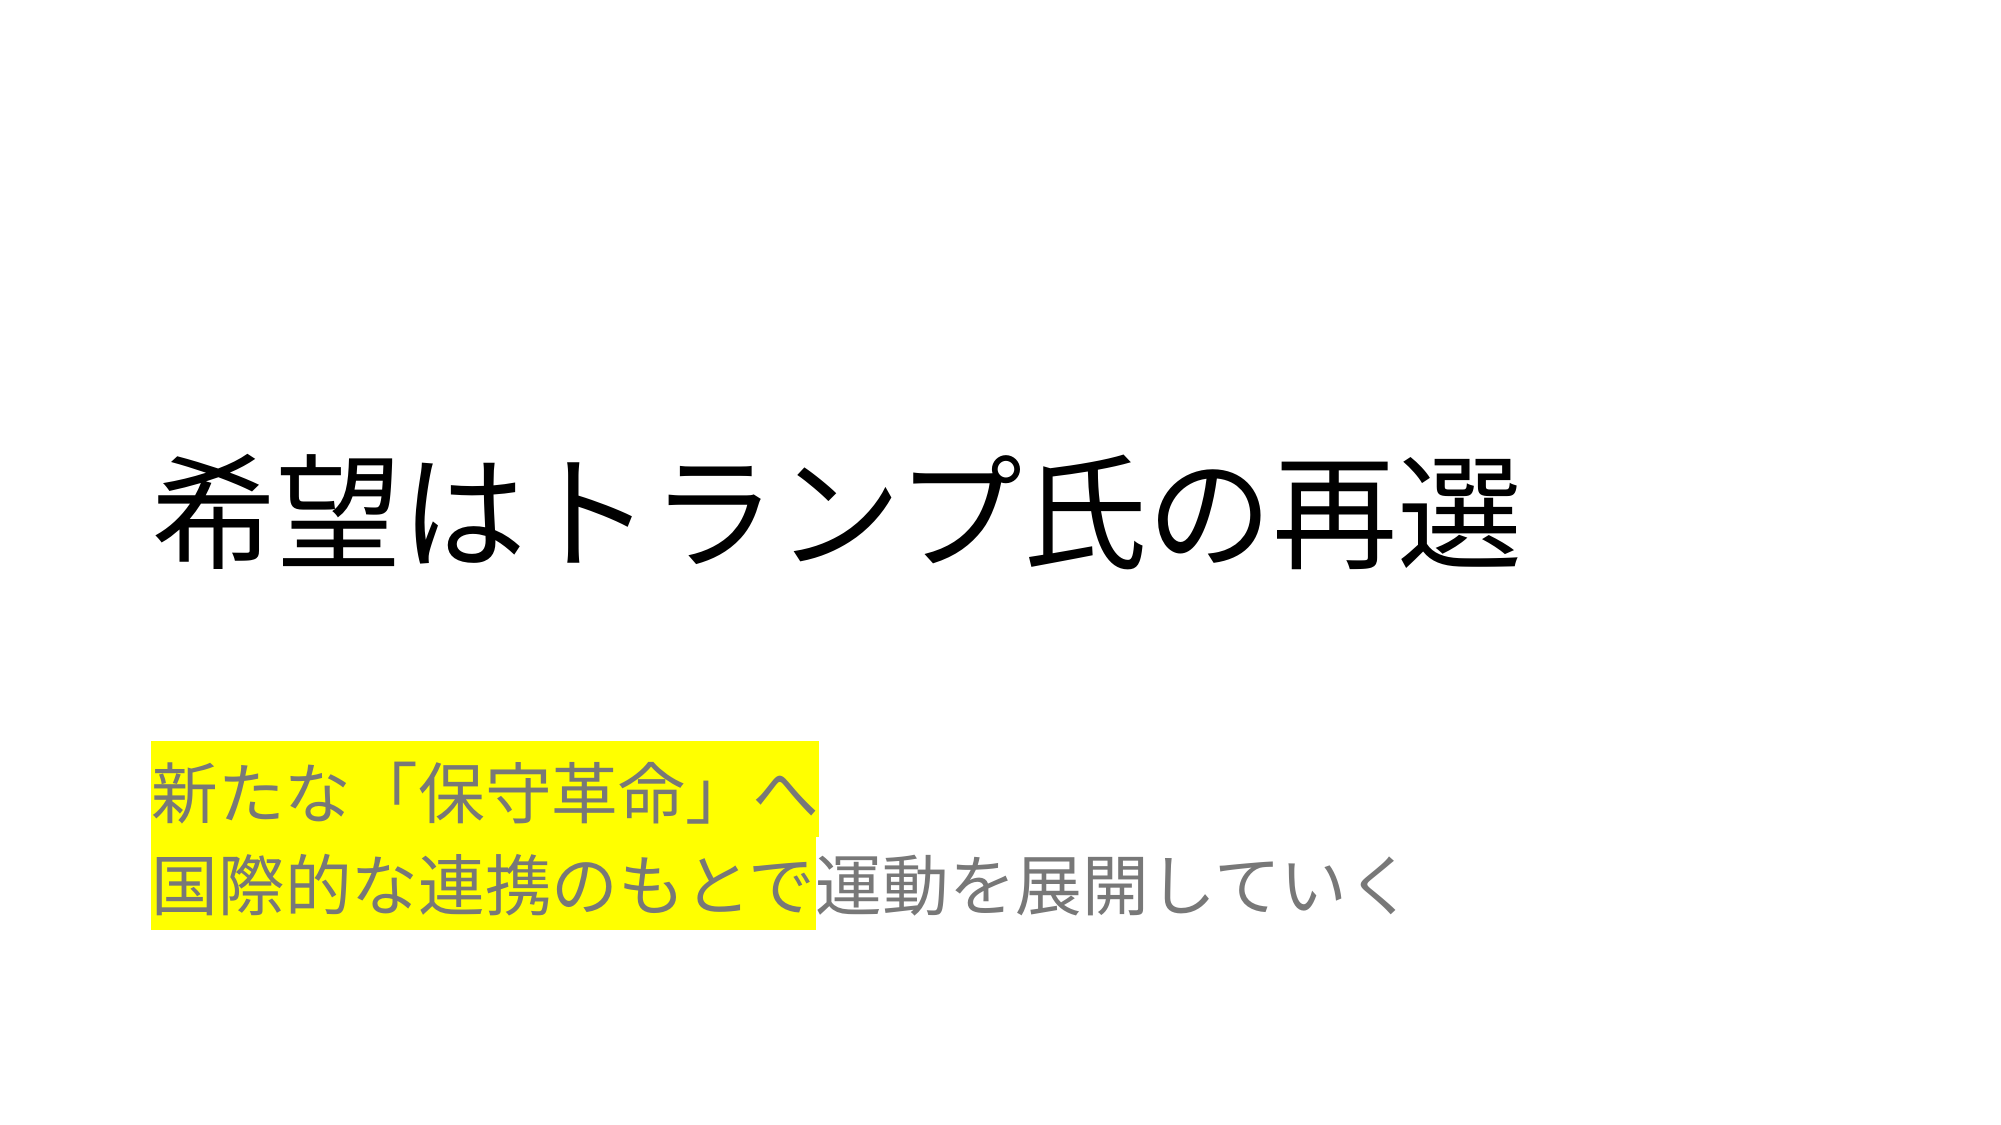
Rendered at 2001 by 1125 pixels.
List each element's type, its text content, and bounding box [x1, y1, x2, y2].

list 新たな「保守革命」へ 国際的な連携のもとで運動を展開していく [136, 752, 1862, 999]
title 希望はトランプ氏の再選 [136, 126, 1862, 594]
